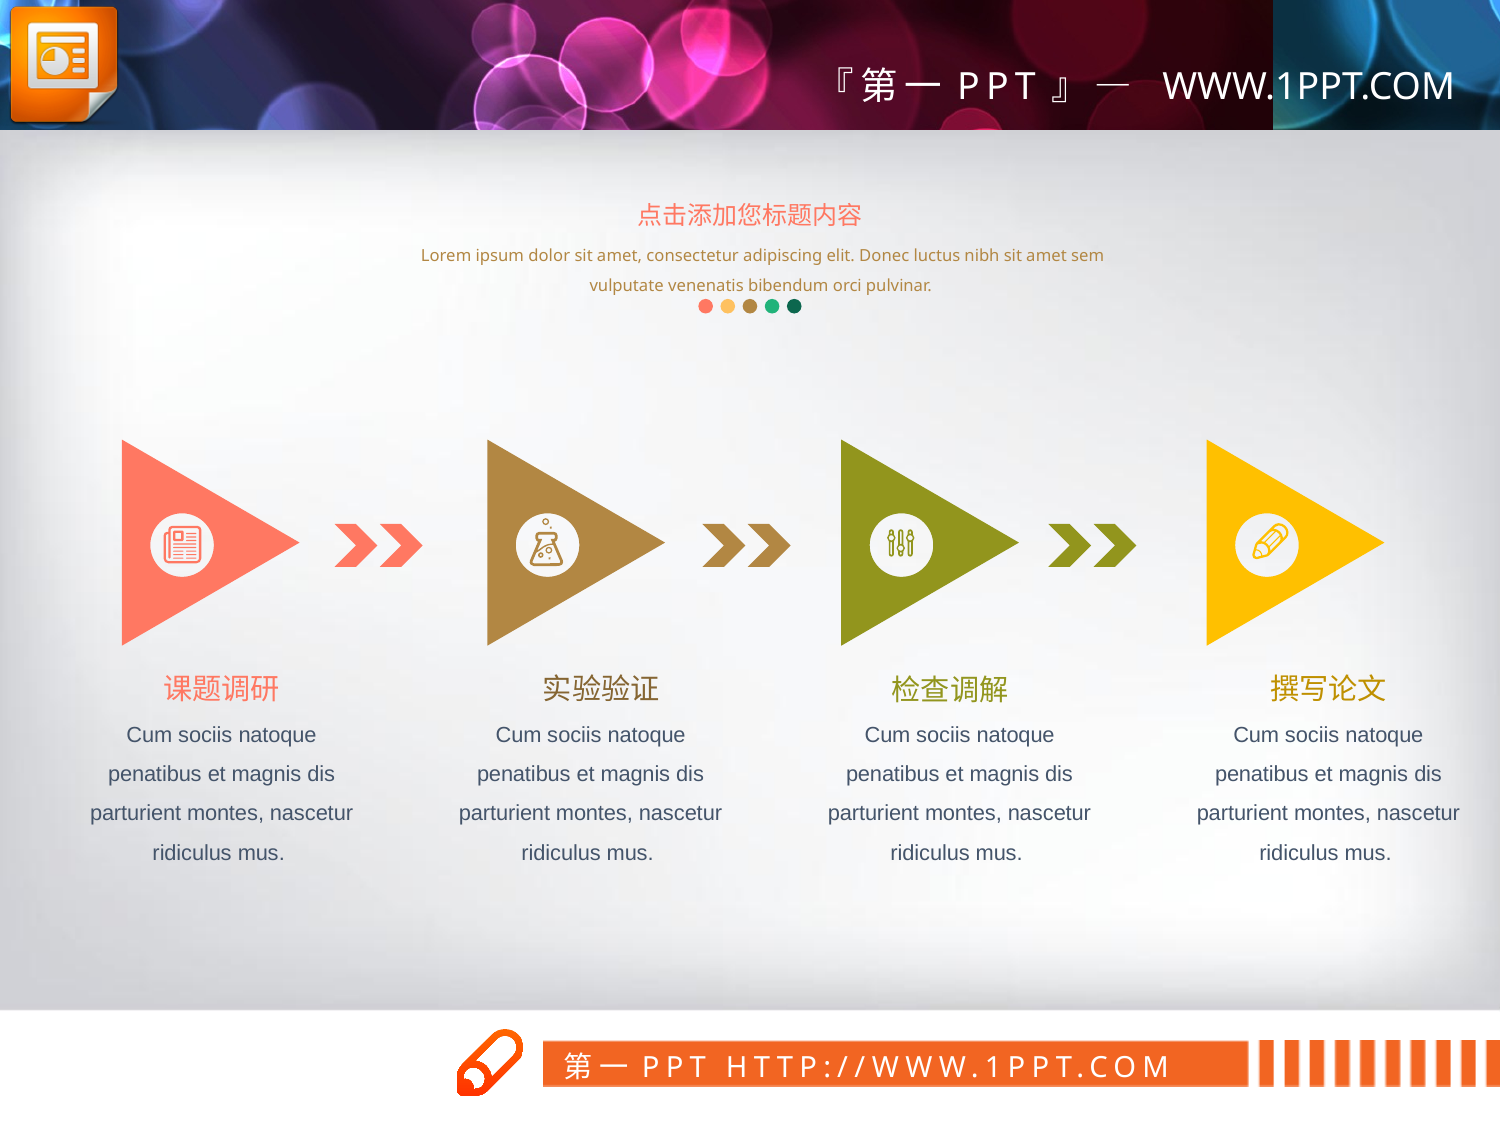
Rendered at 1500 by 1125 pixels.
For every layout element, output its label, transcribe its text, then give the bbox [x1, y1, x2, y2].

text_box [1206, 439, 1385, 646]
text_box 检查调解 [876, 663, 1024, 714]
text_box [747, 523, 791, 567]
text_box [487, 439, 666, 646]
text_box [1048, 523, 1092, 567]
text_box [886, 528, 915, 557]
text_box Cum sociis natoque penatibus et magnis dis parturient montes, nascetur ridiculus mus. [432, 699, 749, 872]
text_box Cum sociis natoque penatibus et magnis dis parturient montes, nascetur ridiculus mus. [63, 699, 380, 872]
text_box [698, 298, 802, 314]
text_box [841, 439, 1019, 646]
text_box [163, 525, 202, 564]
text_box [121, 439, 300, 646]
text_box Cum sociis natoque penatibus et magnis dis parturient montes, nascetur ridiculus mus. [1170, 699, 1487, 872]
text_box 实验验证 [528, 662, 675, 713]
text_box [334, 523, 378, 567]
picture [0, 0, 1500, 1012]
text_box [523, 526, 570, 572]
text_box 点击添加您标题内容 [622, 191, 878, 227]
text_box 课题调研 [148, 662, 296, 713]
text_box [702, 523, 746, 567]
text_box Lorem ipsum dolor sit amet, consectetur adipiscing elit. Donec luctus nibh sit amet sem vulputate venenatis bibendum orci pulvinar. [404, 227, 1122, 302]
text_box [1252, 523, 1289, 560]
text_box Cum sociis natoque penatibus et magnis dis parturient montes, nascetur ridiculus mus. [801, 699, 1118, 872]
text_box [379, 523, 423, 567]
text_box 撰写论文 [1255, 662, 1402, 713]
picture [543, 1040, 1500, 1087]
text_box [1093, 523, 1137, 567]
